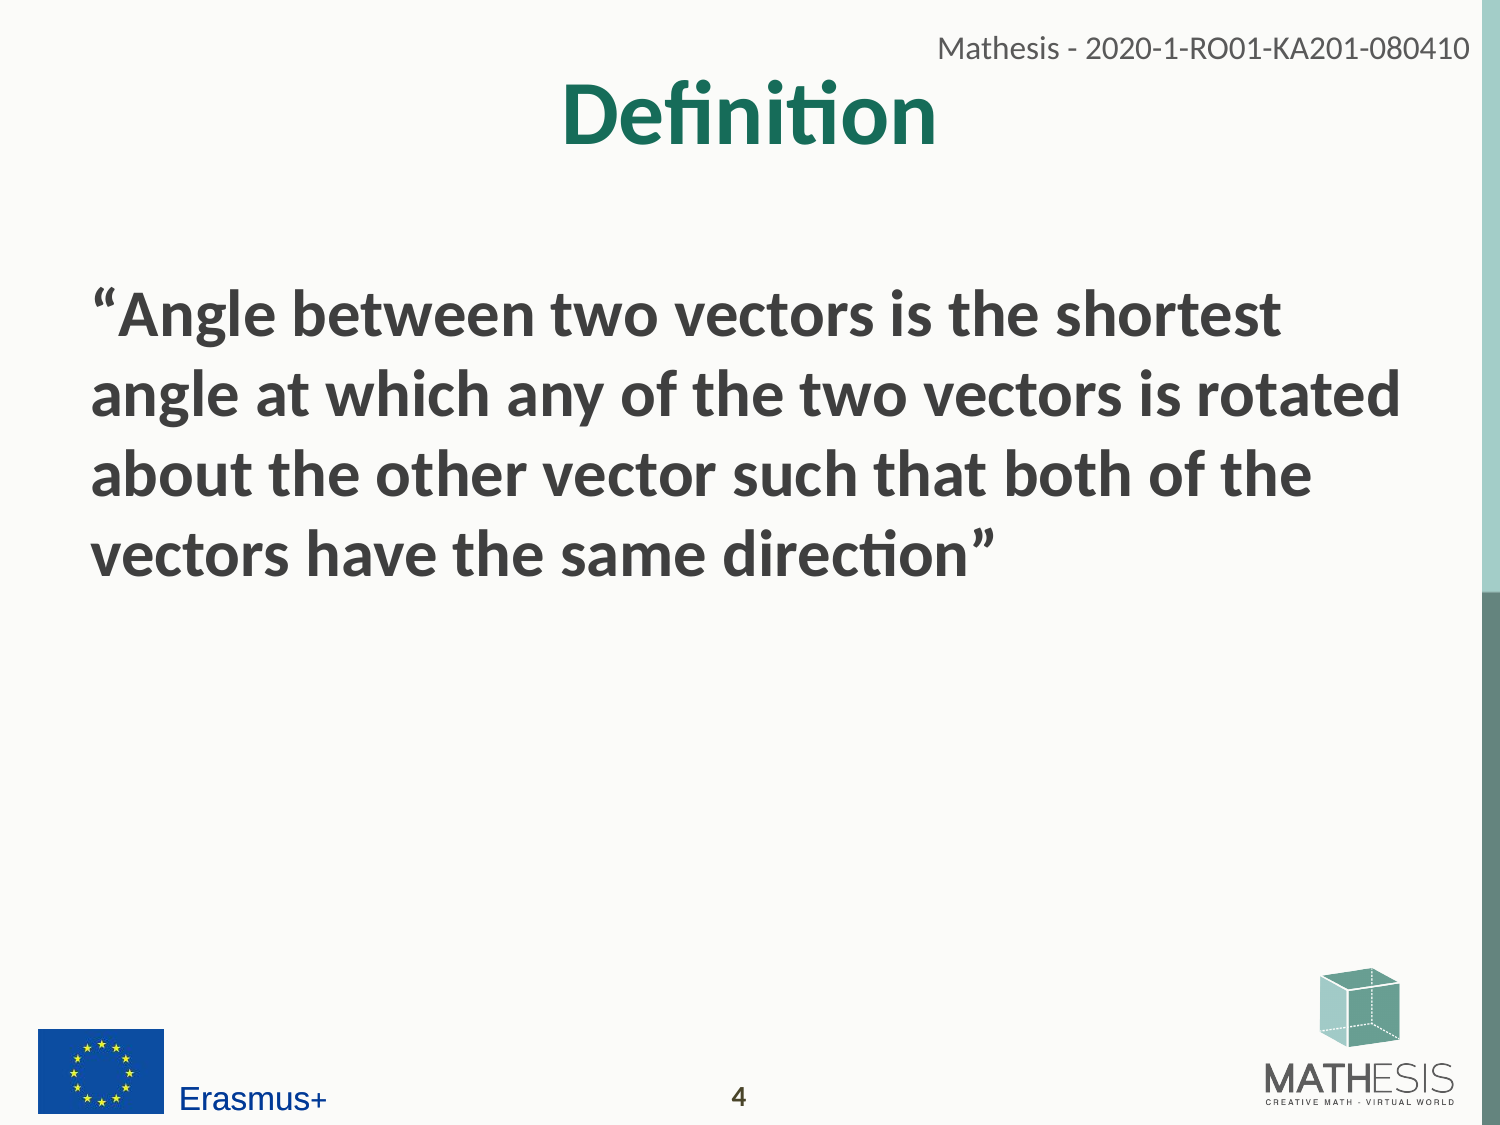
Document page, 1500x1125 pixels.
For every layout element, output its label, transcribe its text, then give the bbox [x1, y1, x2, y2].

list “Angle between two vectors is the shortest angle at which any of the two vectors is rotated about the other vector such that both of the vectors have the same direction” [75, 262, 1425, 1005]
title Definition [75, 45, 1425, 233]
picture [38, 1029, 164, 1114]
